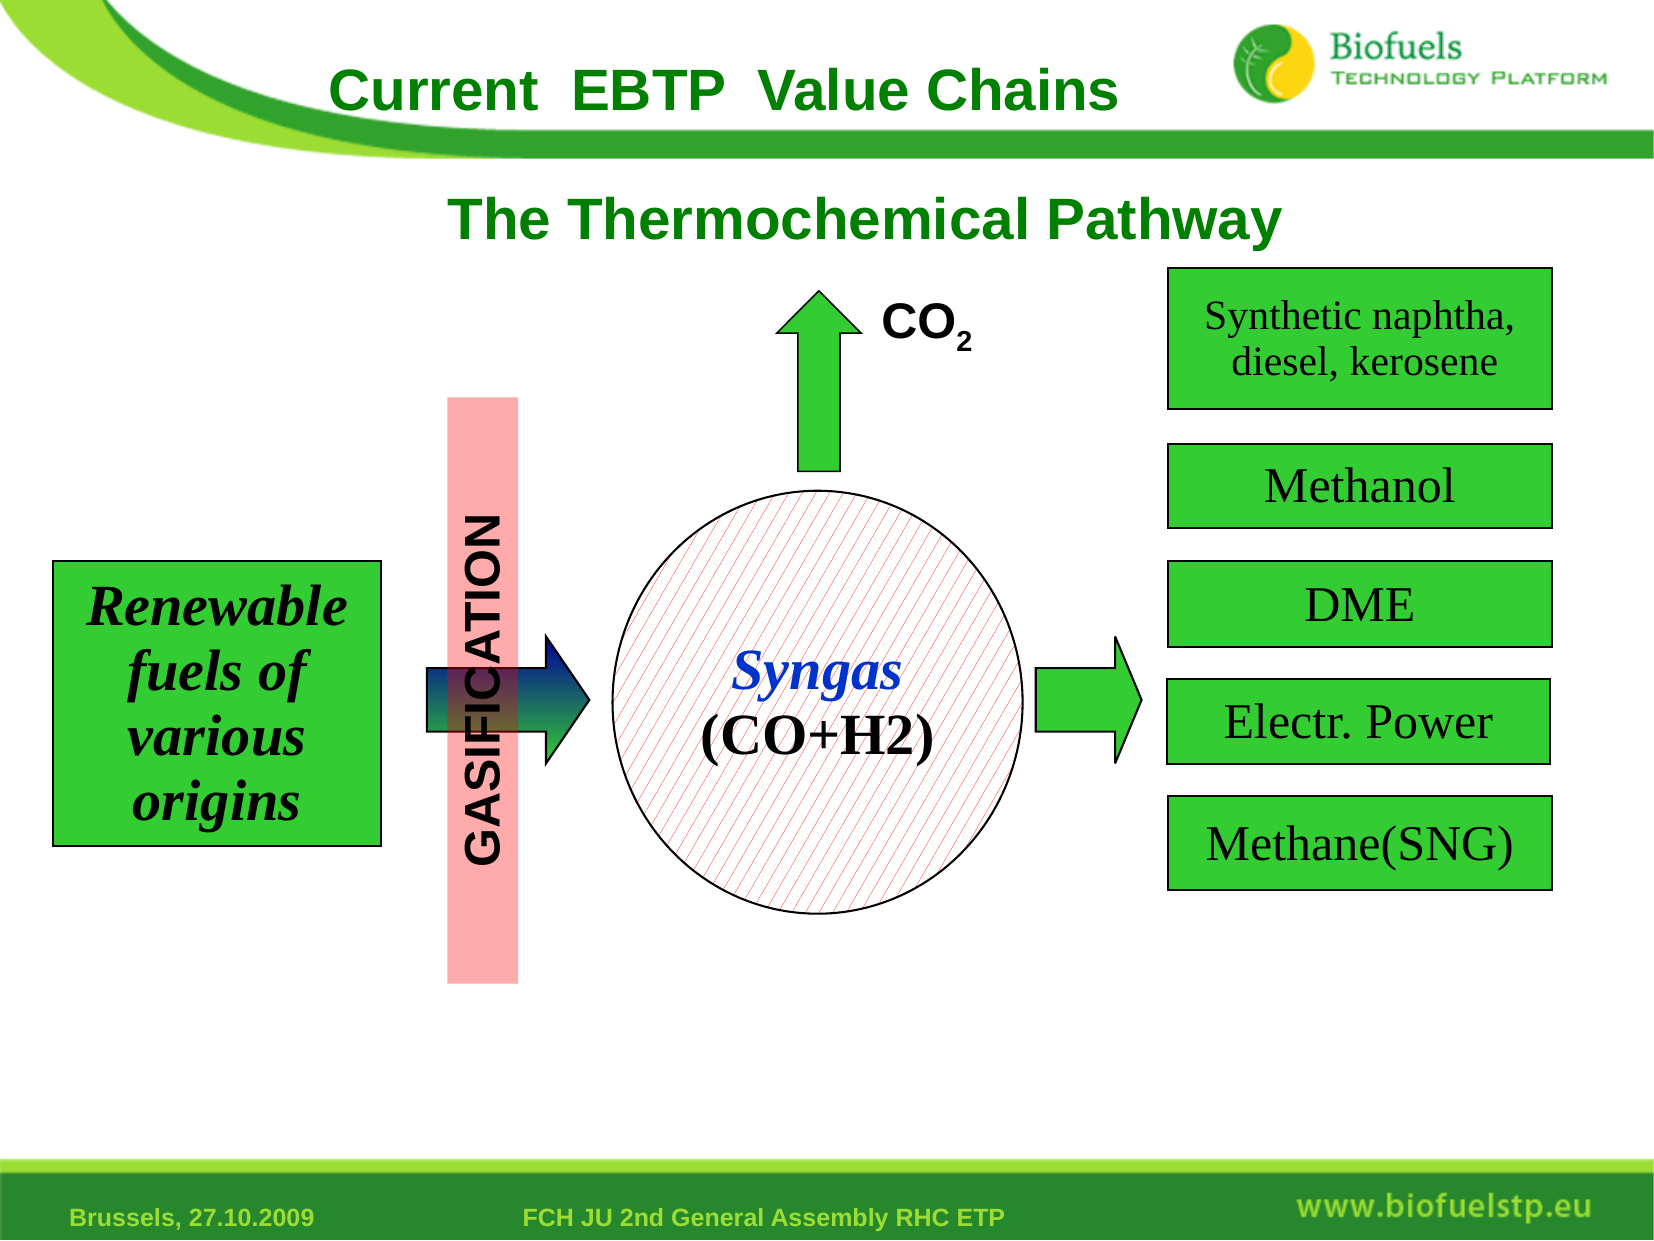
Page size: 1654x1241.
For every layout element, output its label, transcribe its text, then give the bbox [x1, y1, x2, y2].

text_box [426, 668, 447, 732]
text_box [519, 636, 590, 764]
text_box [1035, 636, 1142, 764]
text_box Current EBTP Value Chains [88, 0, 1378, 105]
text_box Electr. Power [1166, 678, 1551, 765]
text_box Renewable fuels of various origins [53, 561, 381, 846]
text_box [776, 290, 861, 472]
text_box Methane(SNG) [1168, 795, 1552, 891]
text_box GASIFICATION [447, 397, 519, 984]
text_box [374, 0, 1654, 125]
text_box Methanol [1168, 444, 1552, 529]
text_box Synthetic naphtha, diesel, kerosene [1168, 268, 1552, 410]
text_box The Thermochemical Pathway [229, 129, 1519, 234]
text_box Syngas (CO+H2) [612, 490, 1023, 914]
text_box CO2 [861, 281, 993, 360]
text_box DME [1168, 561, 1552, 648]
picture [0, 0, 1654, 1240]
text_box [41, 224, 1654, 738]
